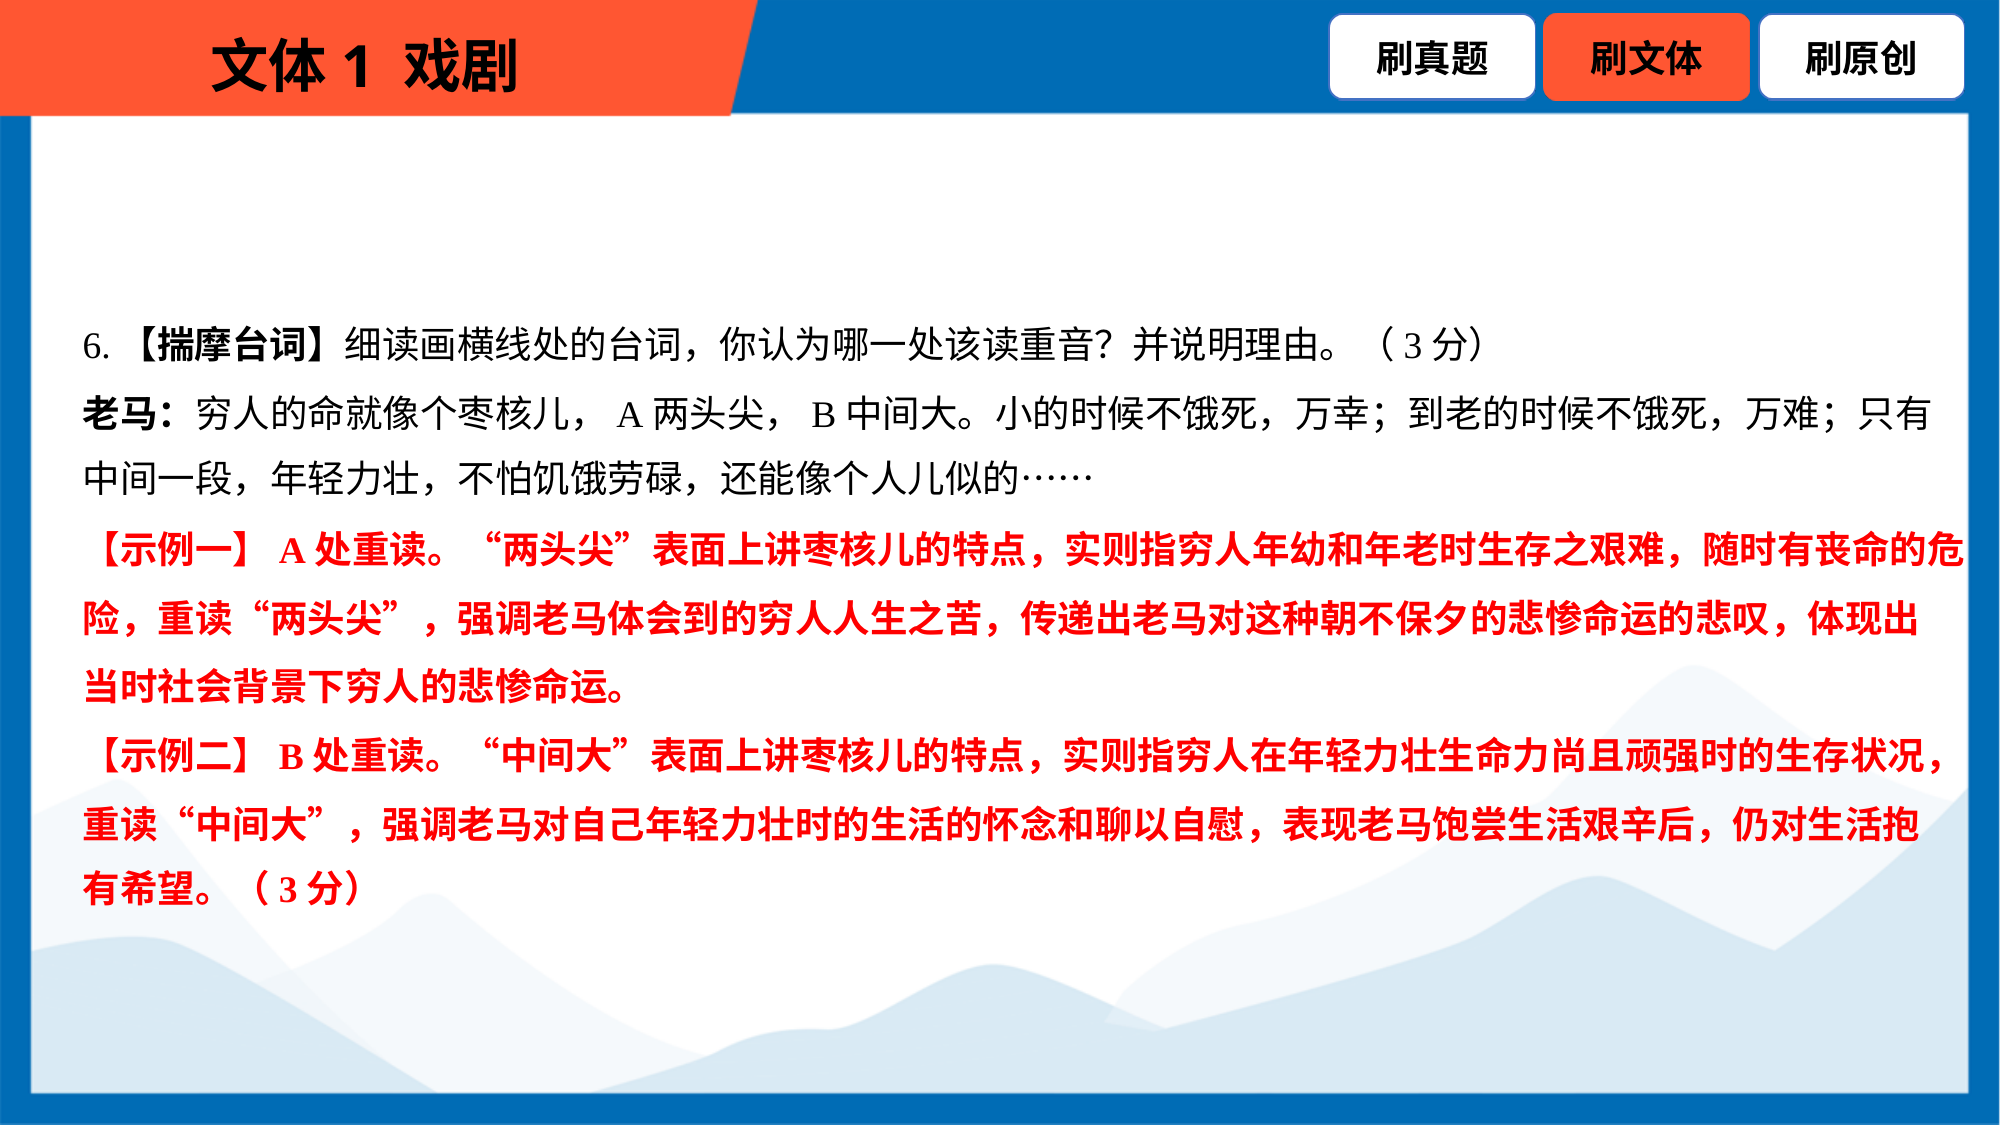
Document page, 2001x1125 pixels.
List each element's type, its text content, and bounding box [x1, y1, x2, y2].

text_box 6.【揣摩台词】细读画横线处的台词，你认为哪一处该读重音？并说明理由。（3分） 老马：穷人的命就像个枣核儿，A两头尖，B中间大。小的时候不饿死，万幸；到老的时候不饿死，万难；只有 中间一段，年轻力壮，不怕饥饿劳碌，还能像个人儿似的…… [82, 297, 1917, 493]
text_box 【示例一】A处重读。“两头尖”表面上讲枣核儿的特点，实则指穷人年幼和年老时生存之艰难，随时有丧命的危 险，重读“两头尖”，强调老马体会到的穷人人生之苦，传递出老马对这种朝不保夕的悲惨命运的悲叹，体现出 当时社会背景下穷人的悲惨命运。 【示例二】B处重读。“中间大”表面上讲枣核儿的特点，实则指穷人在年轻力壮生命力尚且顽强时的生存状况， 重读“中间大”，强调老马对自己年轻力壮时的生活的怀念和聊以自慰，表现老马饱尝生活艰辛后，仍对生活抱 有希望。（3分） [82, 502, 1917, 904]
picture [0, 0, 2000, 1125]
